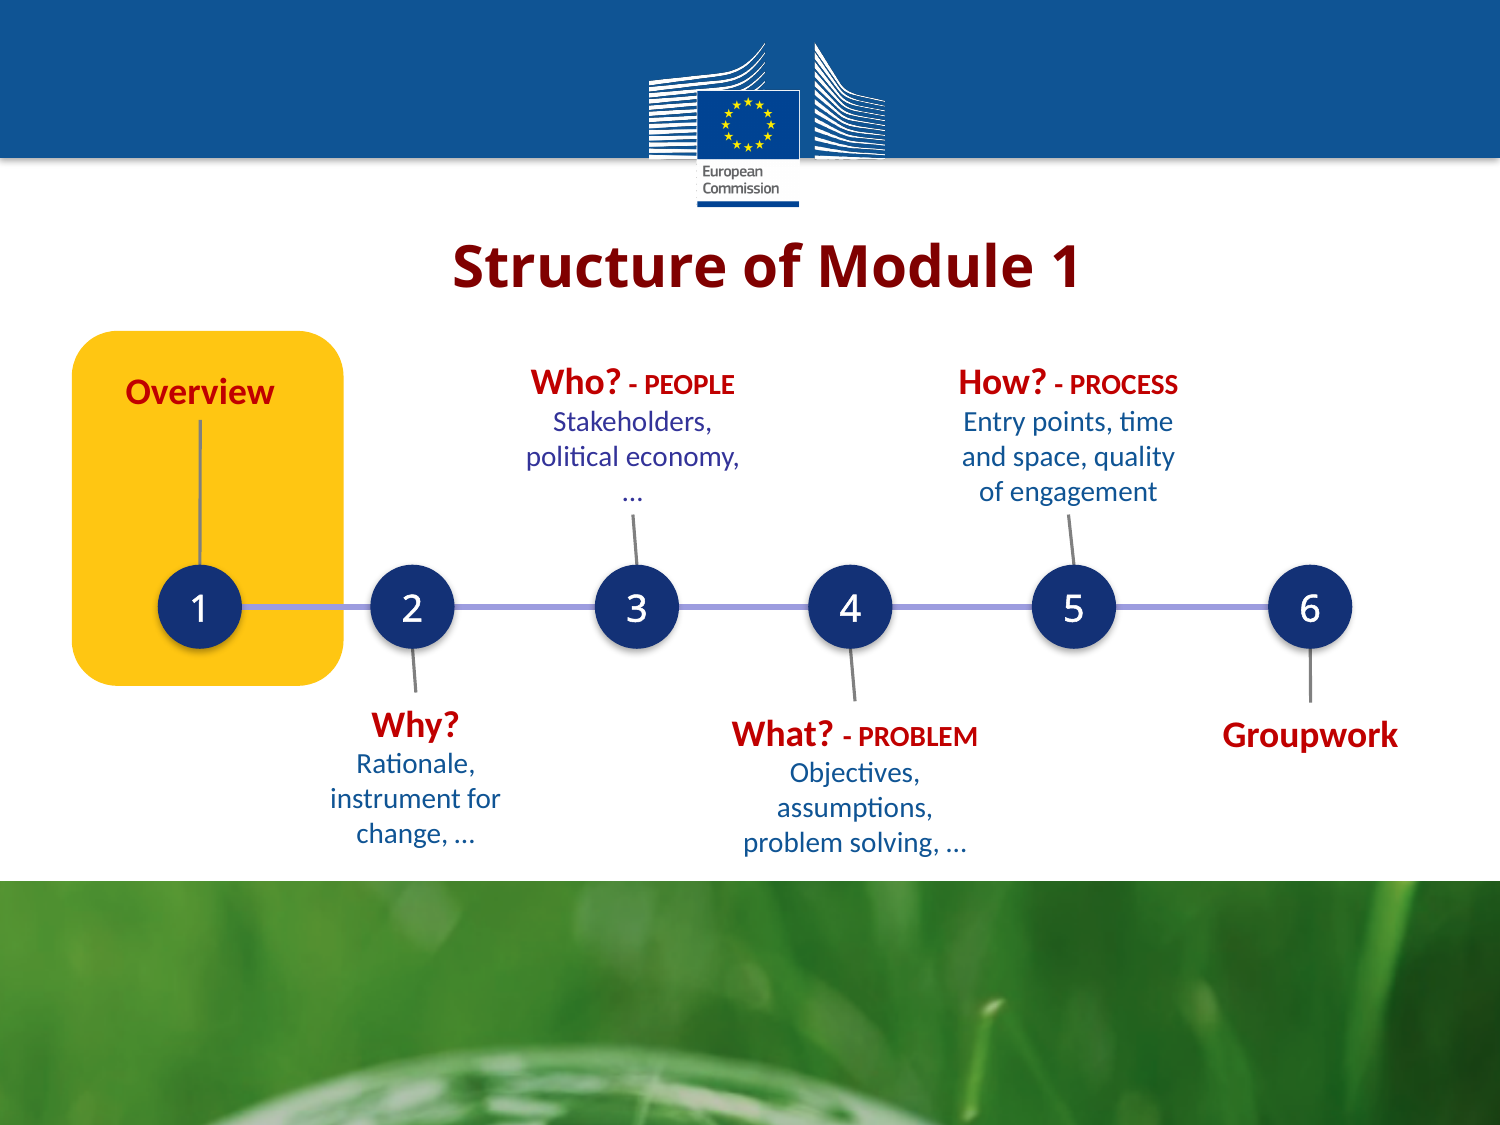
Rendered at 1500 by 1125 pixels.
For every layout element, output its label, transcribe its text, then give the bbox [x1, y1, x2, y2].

text_box [71, 330, 334, 670]
title Structure of Module 1 [39, 200, 1463, 327]
picture [649, 42, 885, 200]
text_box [87, 349, 1424, 869]
picture [0, 881, 1500, 1125]
